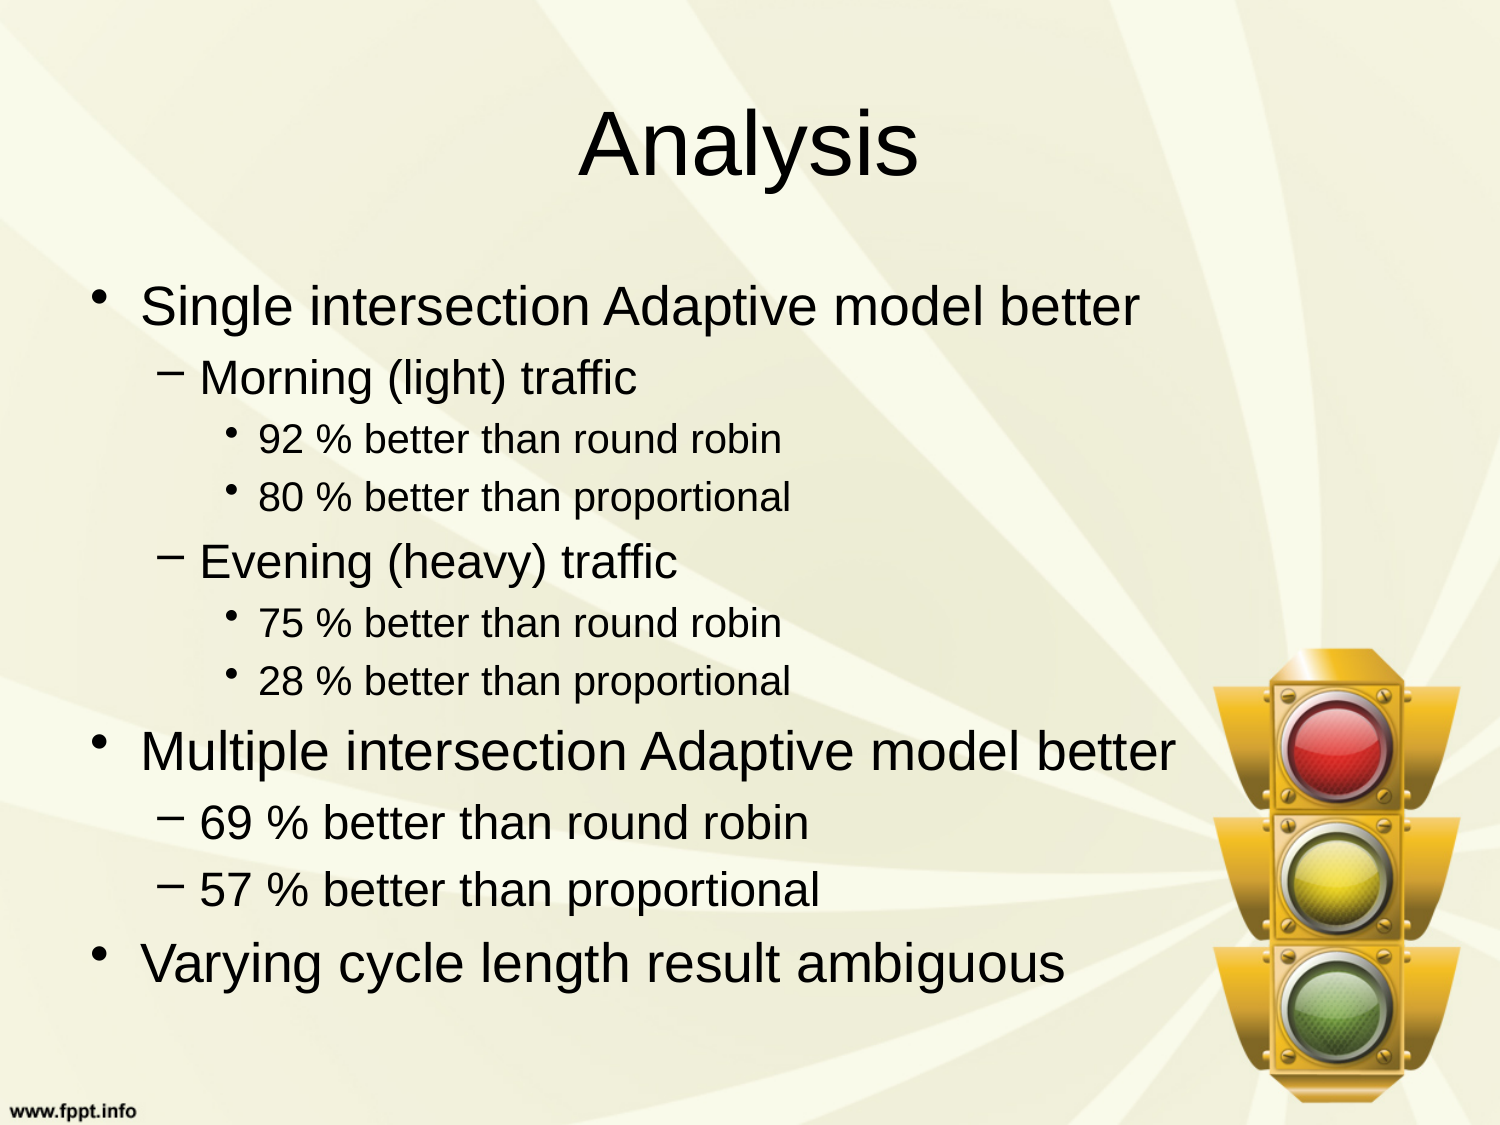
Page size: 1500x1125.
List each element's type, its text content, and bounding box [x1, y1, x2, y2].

title Analysis [75, 45, 1425, 233]
list Single intersection Adaptive model better Morning (light) traffic 92 % better than round robin 80 % better than proportional Evening (heavy) traffic 75 % better than round robin 28 % better than proportional Multiple intersection Adaptive model better 69 % better than round robin 57 % better than proportional Varying cycle length result ambiguous [75, 262, 1425, 1005]
picture [0, 0, 1500, 1125]
